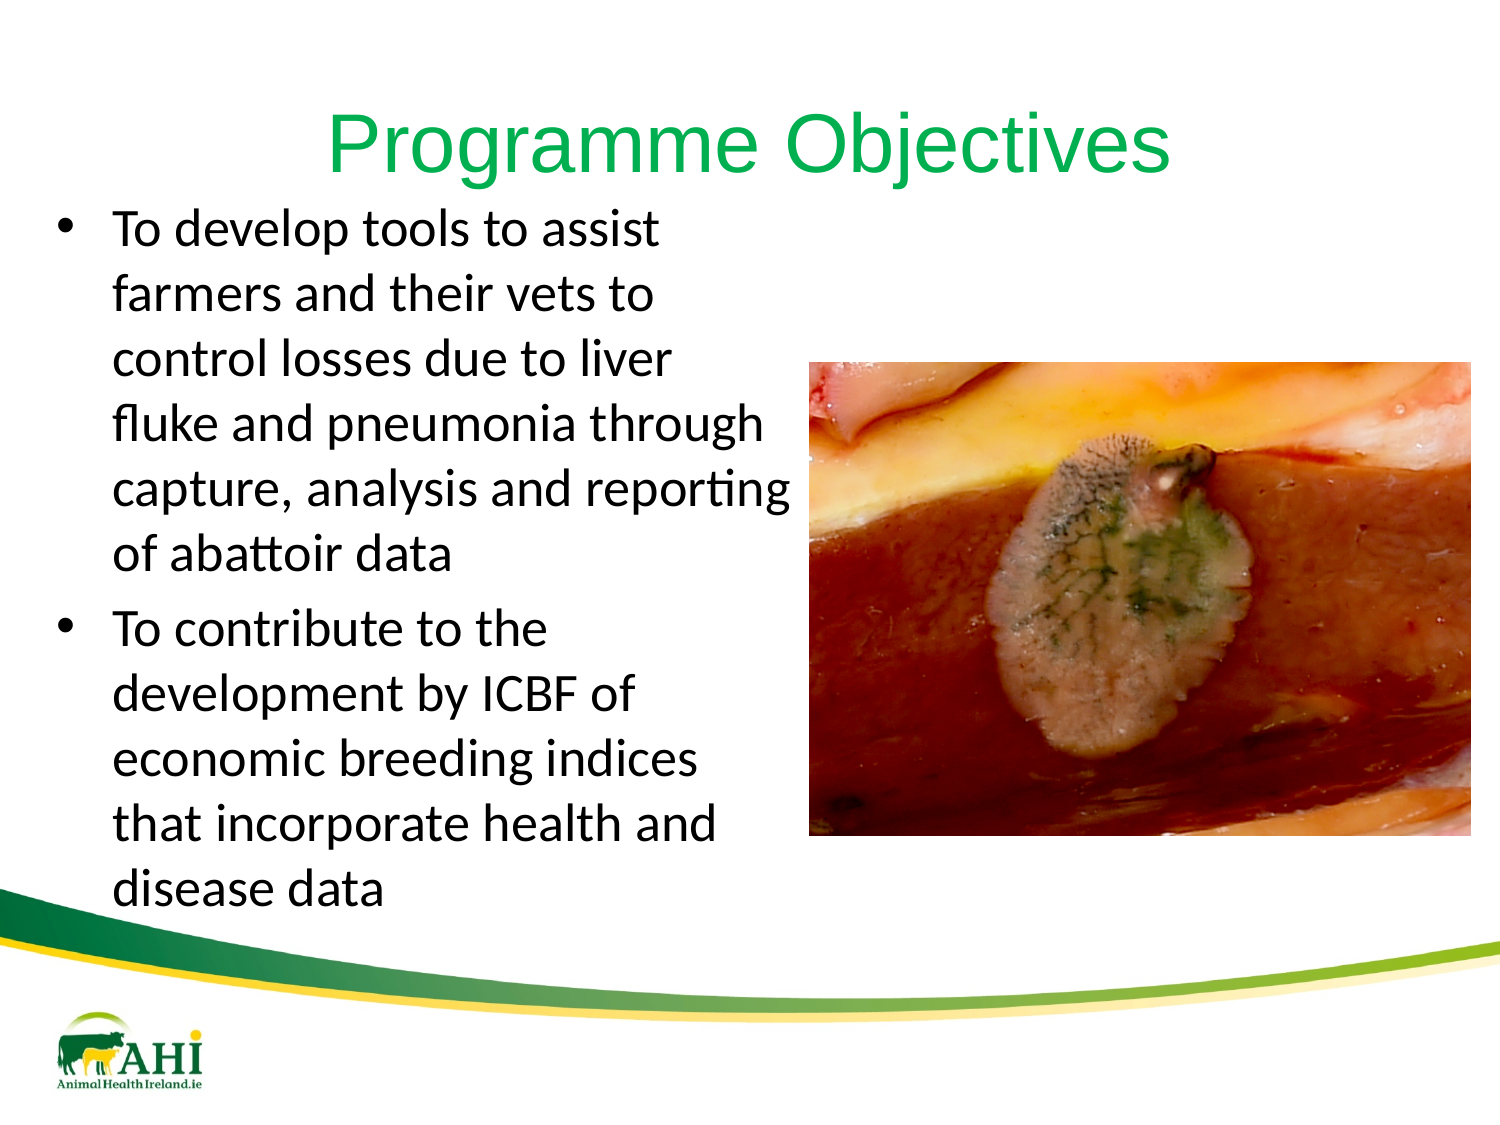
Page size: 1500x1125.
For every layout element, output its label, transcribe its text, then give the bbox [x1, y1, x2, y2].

picture [0, 835, 1500, 1125]
title Programme Objectives [75, 45, 1425, 233]
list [808, 362, 1471, 837]
list To develop tools to assist farmers and their vets to control losses due to liver fluke and pneumonia through capture, analysis and reporting of abattoir data To contribute to the development by ICBF of economic breeding indices that incorporate health and disease data [41, 184, 809, 834]
